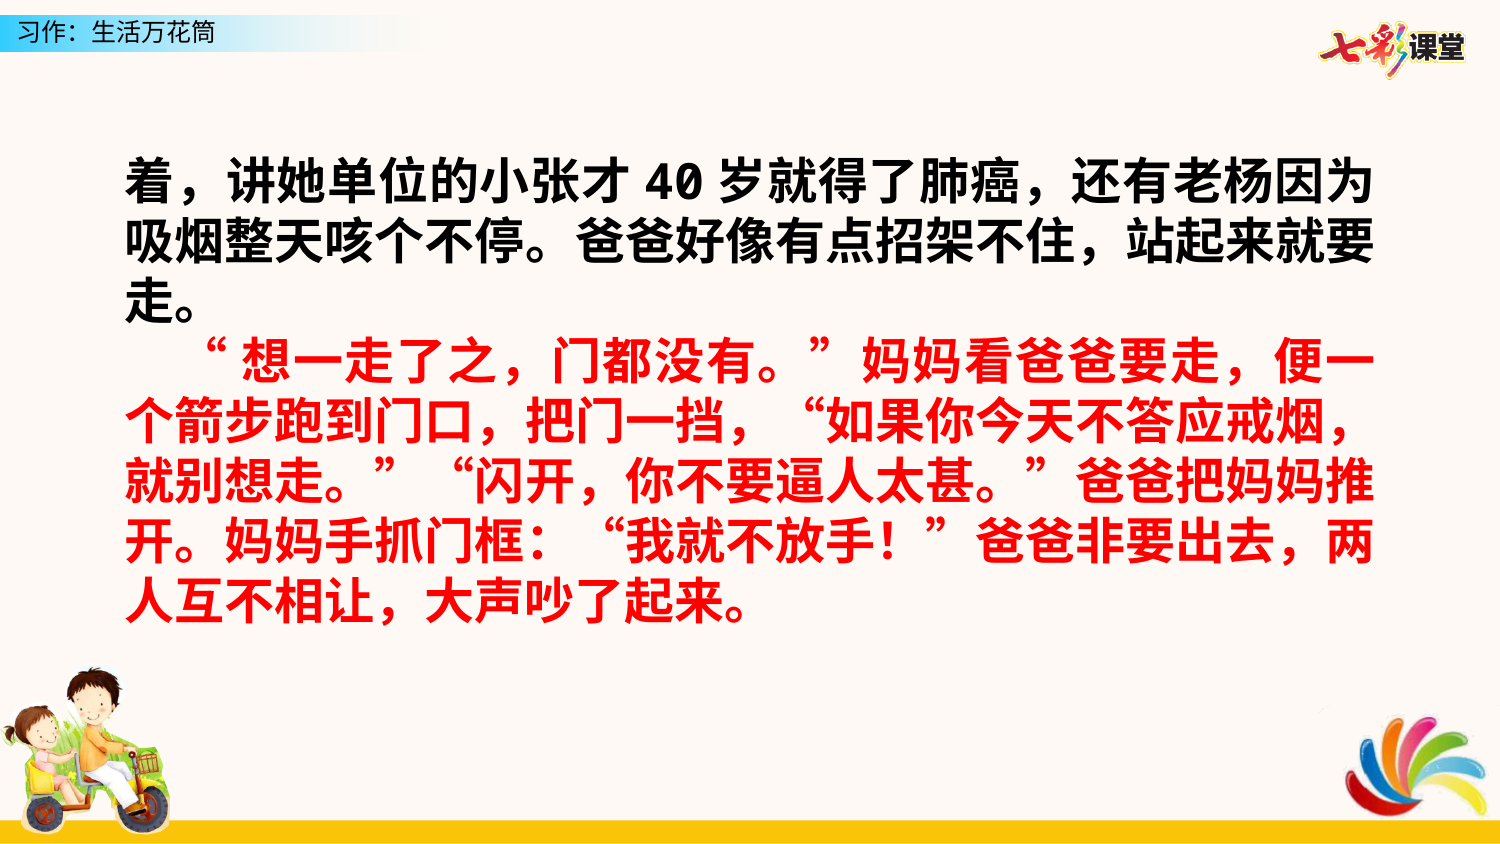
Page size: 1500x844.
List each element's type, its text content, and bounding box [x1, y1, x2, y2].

picture [0, 665, 170, 835]
picture [1316, 20, 1468, 80]
text_box 着，讲她单位的小张才40岁就得了肺癌，还有老杨因为吸烟整天咳个不停。爸爸好像有点招架不住，站起来就要走。 “想一走了之，门都没有。”妈妈看爸爸要走，便一个箭步跑到门口，把门一挡，“如果你今天不答应戒烟，就别想走。”“闪开，你不要逼人太甚。”爸爸把妈妈推开。妈妈手抓门框：“我就不放手！”爸爸非要出去，两人互不相让，大声吵了起来。 [109, 141, 1391, 637]
picture [1316, 705, 1500, 821]
